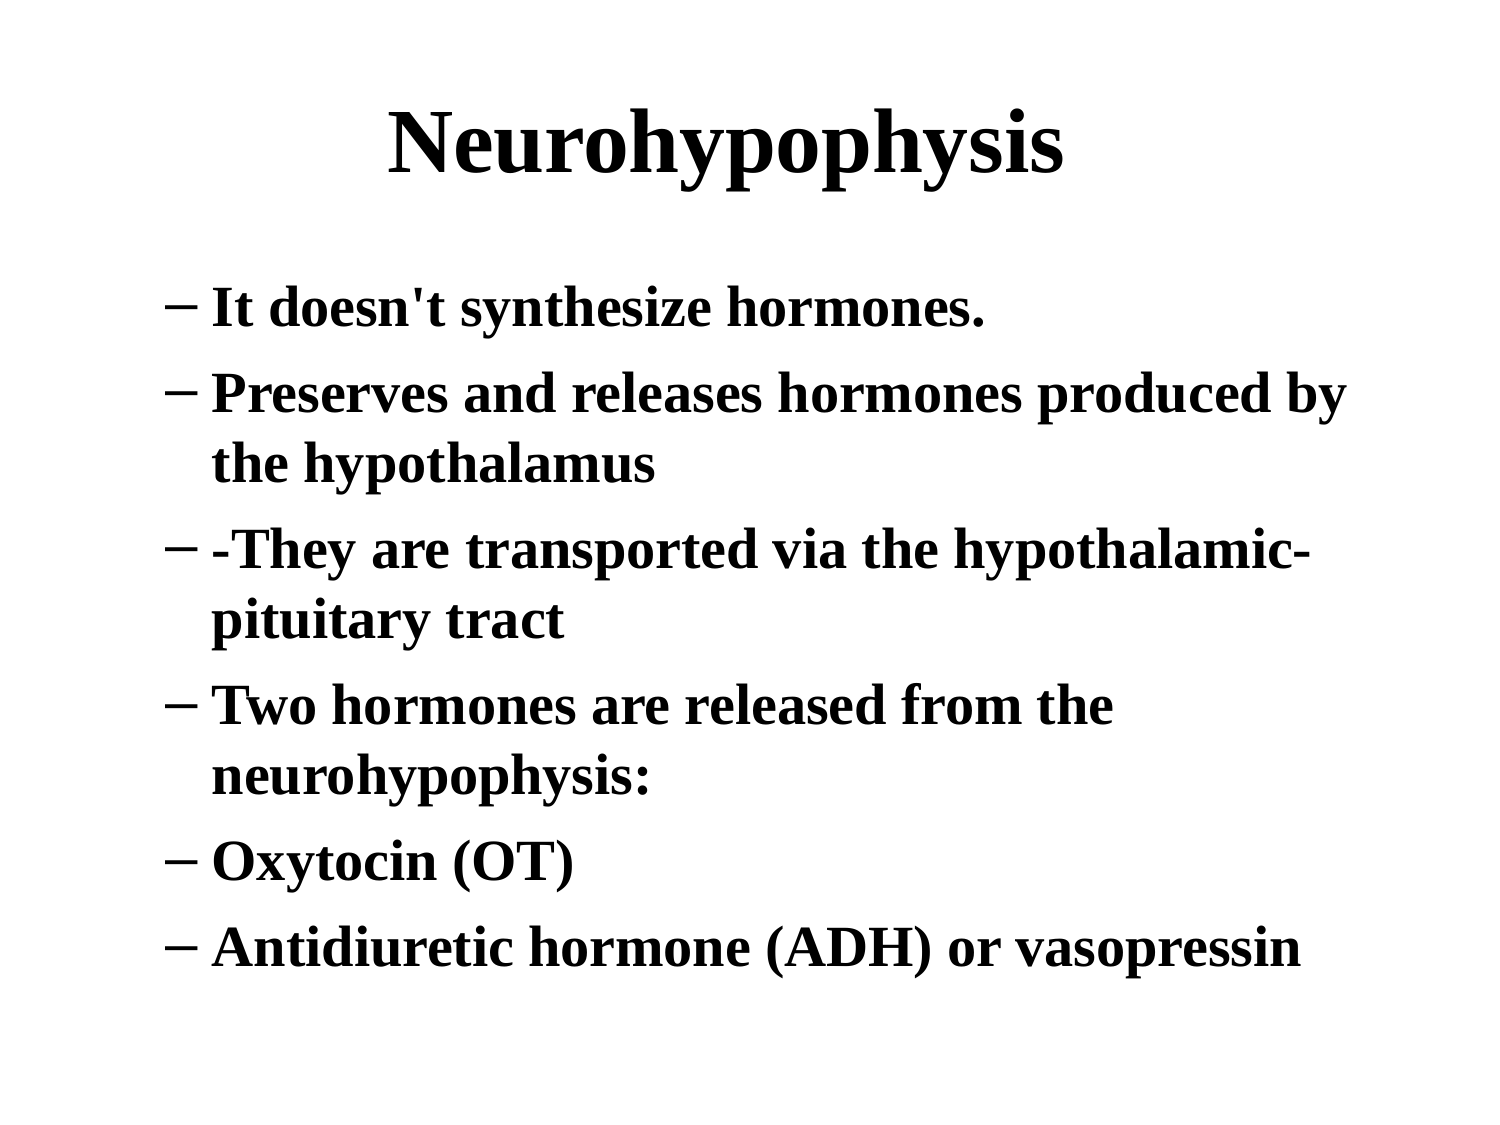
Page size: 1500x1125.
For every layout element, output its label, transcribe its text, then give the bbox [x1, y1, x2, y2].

text_box It doesn't synthesize hormones. Preserves and releases hormones produced by the hypothalamus -They are transported via the hypothalamic-pituitary tract Two hormones are released from the neurohypophysis: Oxytocin (OT) Antidiuretic hormone (ADH) or vasopressin [162, 251, 1395, 1064]
title Neurohypophysis [387, 78, 1077, 251]
